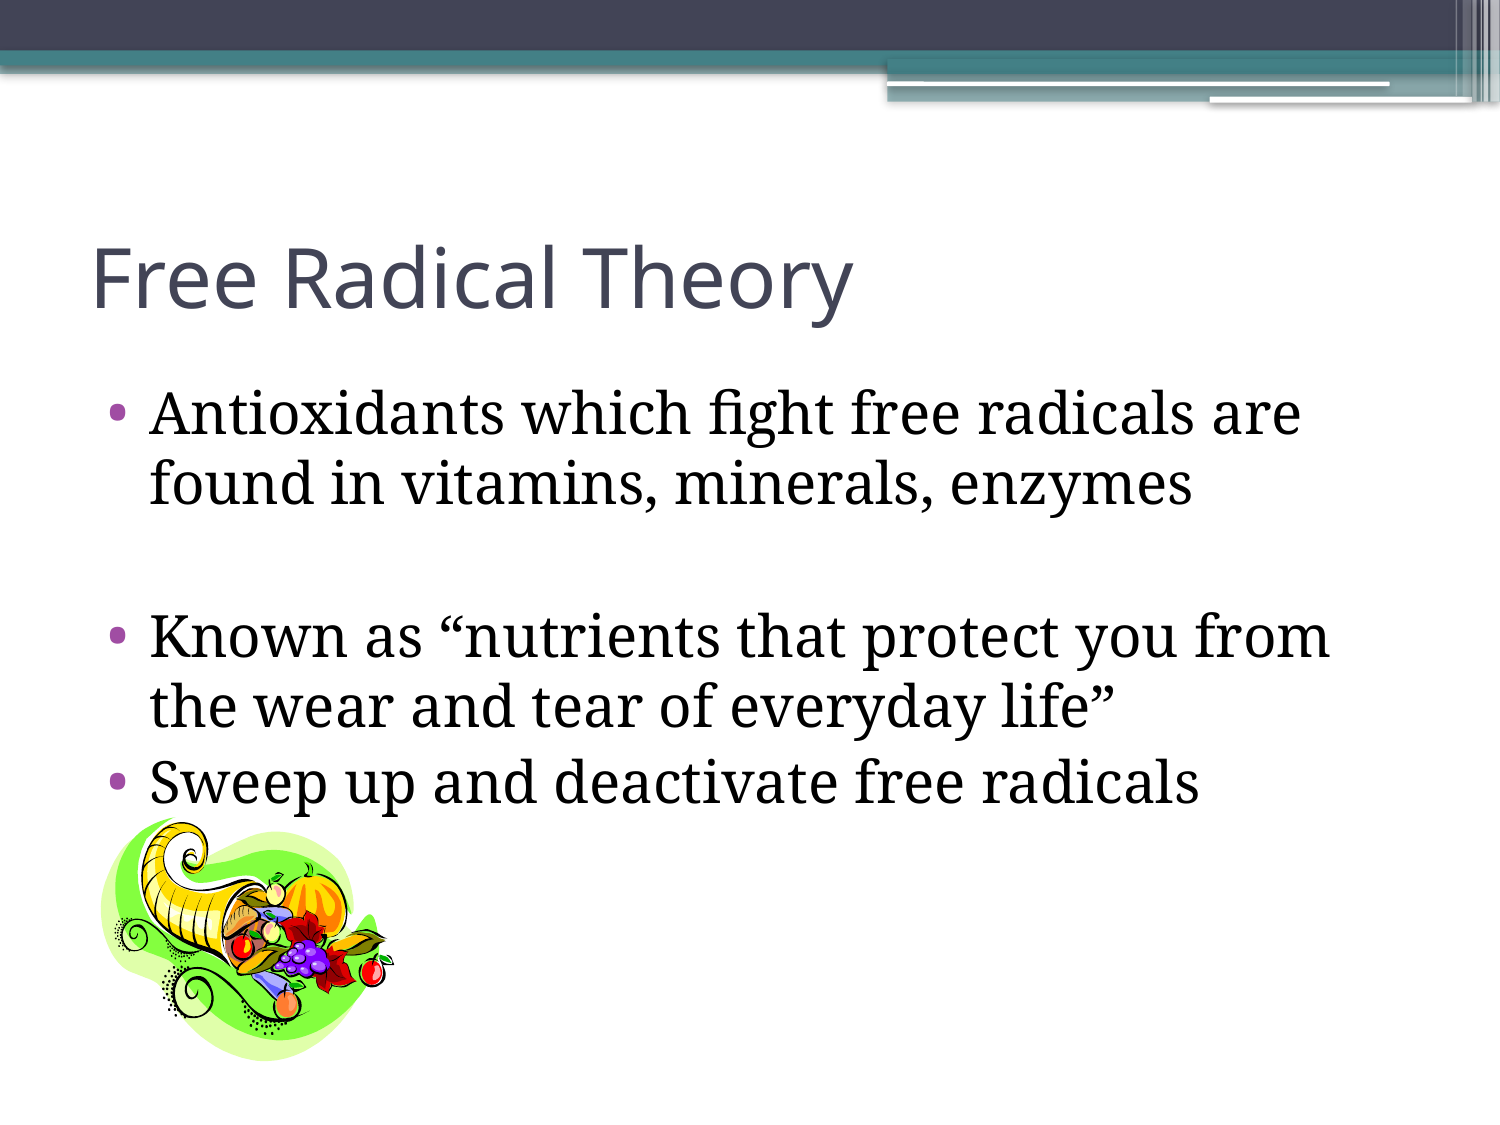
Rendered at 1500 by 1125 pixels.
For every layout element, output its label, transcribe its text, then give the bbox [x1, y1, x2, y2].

list Antioxidants which fight free radicals are found in vitamins, minerals, enzymes Known as “nutrients that protect you from the wear and tear of everyday life” Sweep up and deactivate free radicals [75, 368, 1425, 1079]
picture [99, 812, 395, 1063]
title Free Radical Theory [75, 187, 1425, 363]
